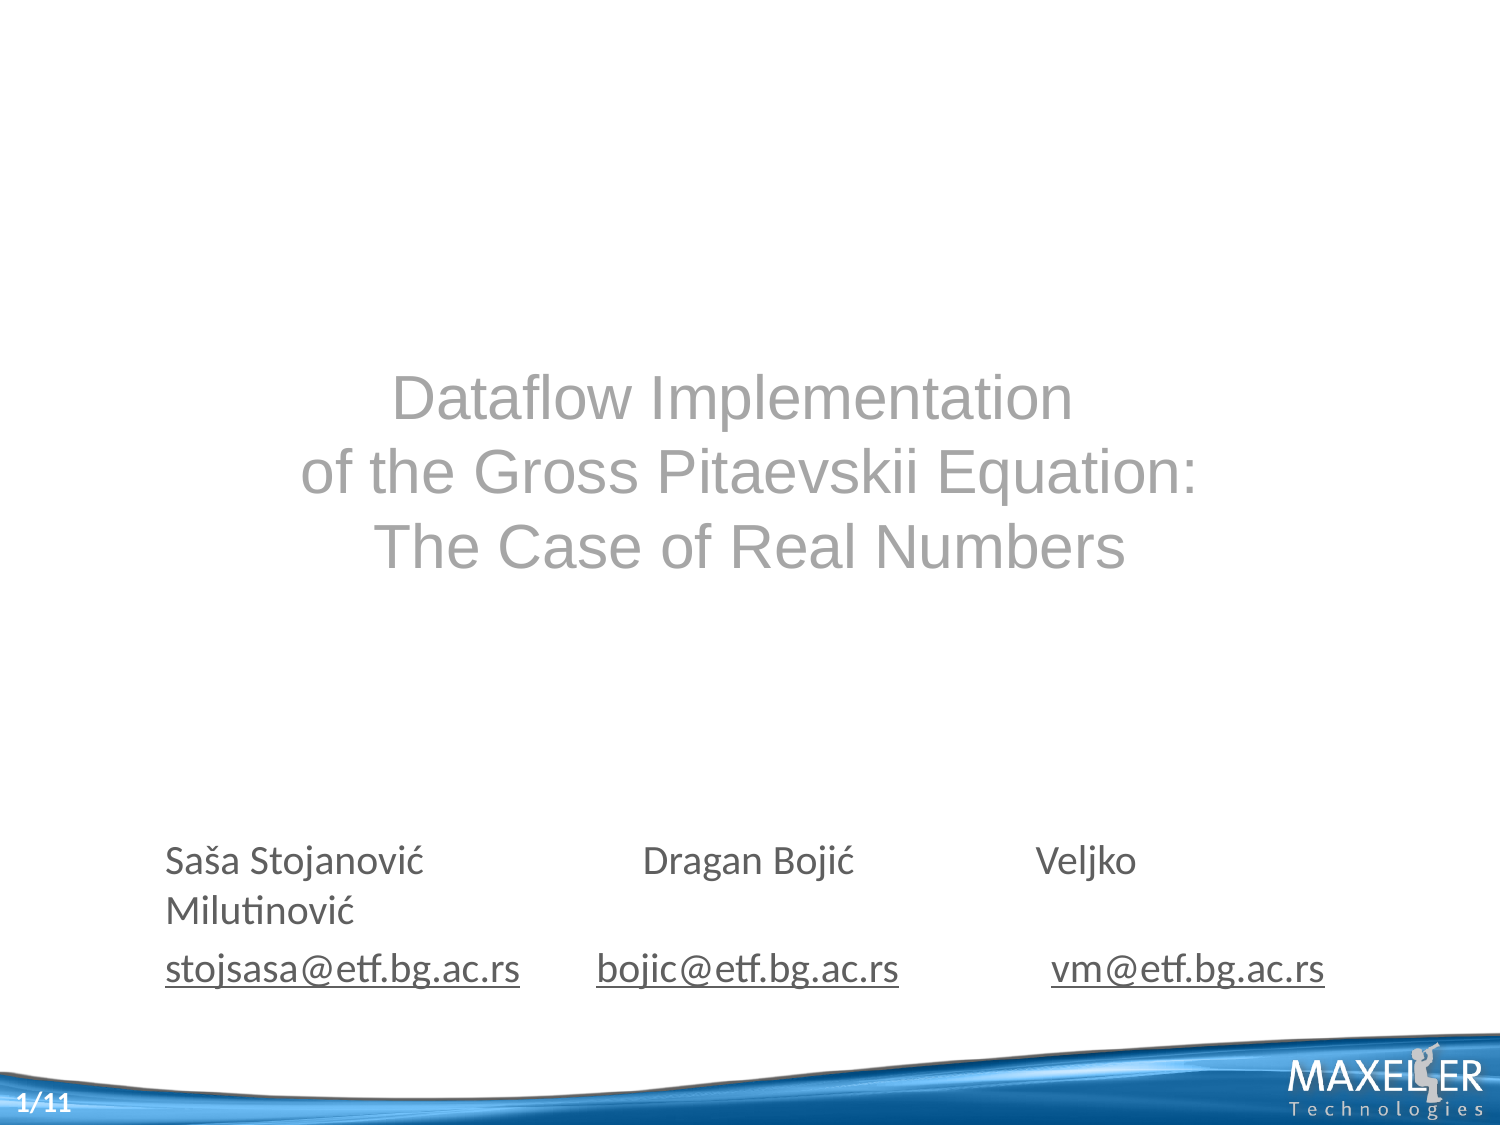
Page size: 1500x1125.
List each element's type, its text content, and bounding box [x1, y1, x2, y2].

title Dataflow Implementation of the Gross Pitaevskii Equation: The Case of Real Numbers [62, 349, 1438, 591]
slide_number 1/11 [0, 1075, 350, 1125]
picture [0, 1023, 1500, 1125]
subtitle Saša Stojanović Dragan Bojić Veljko Milutinović stojsasa@etf.bg.ac.rs bojic@etf.bg.ac.rs vm@etf.bg.ac.rs [150, 825, 1350, 1000]
